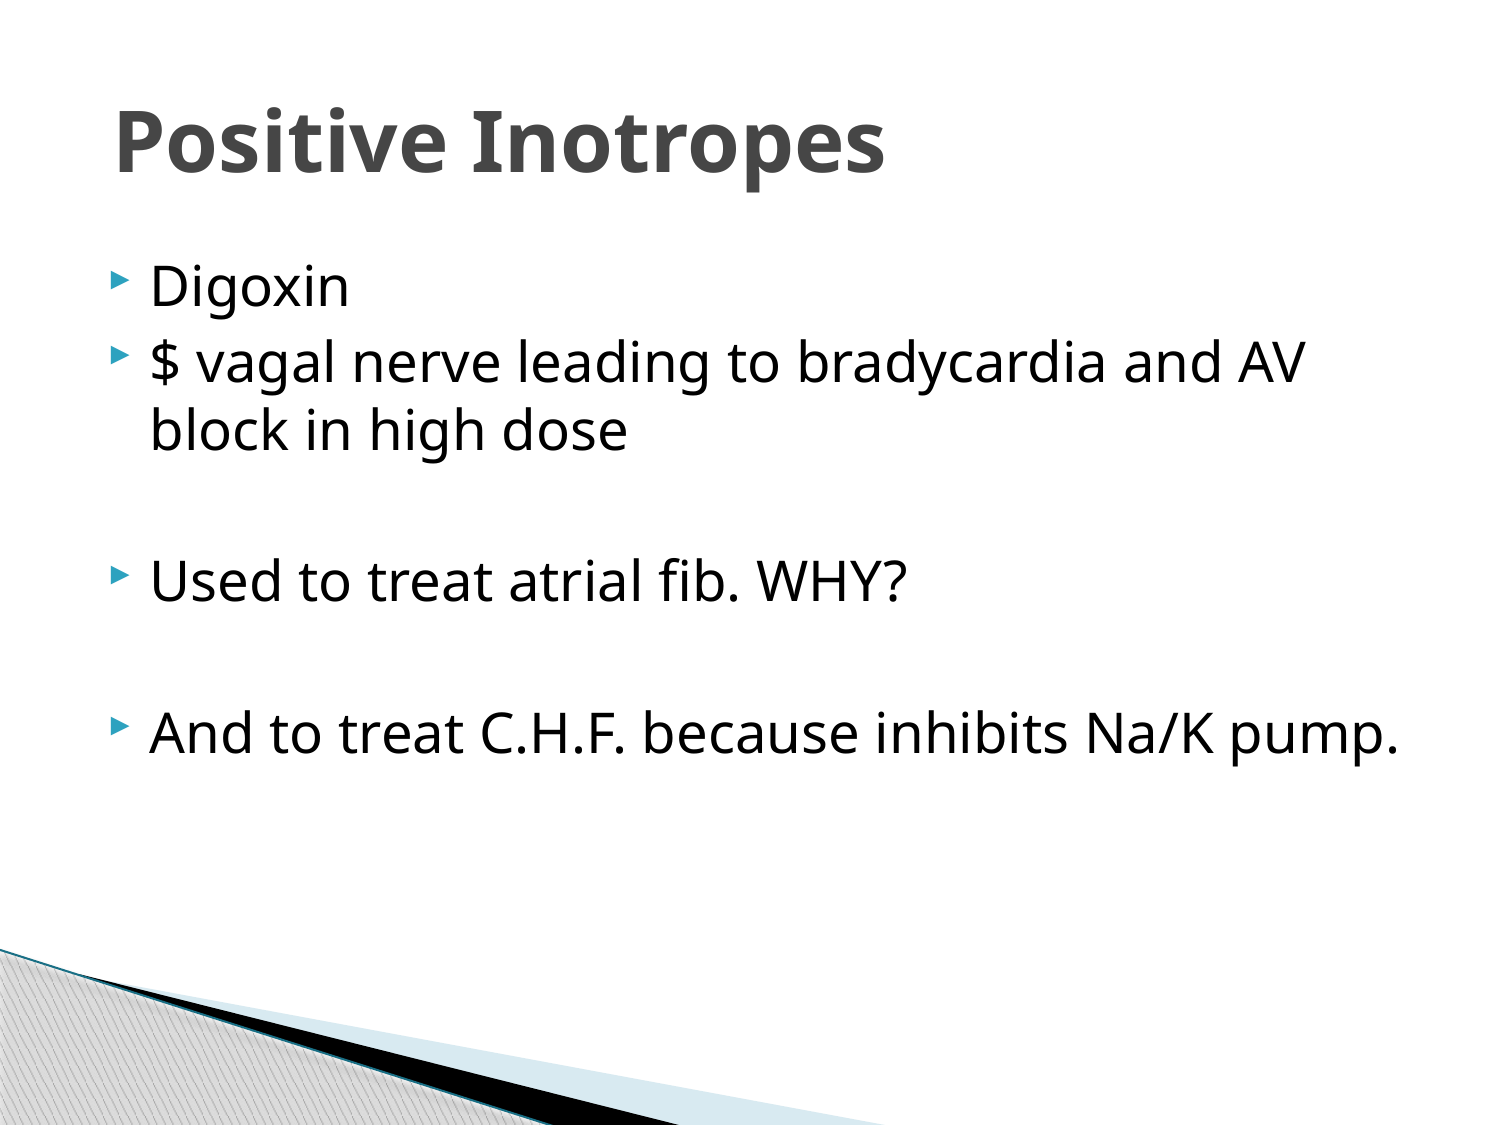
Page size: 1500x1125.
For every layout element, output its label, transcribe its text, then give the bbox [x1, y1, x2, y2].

title Positive Inotropes [75, 45, 1425, 233]
list Digoxin $ vagal nerve leading to bradycardia and AV block in high dose Used to treat atrial fib. WHY? And to treat C.H.F. because inhibits Na/K pump. [75, 243, 1425, 986]
